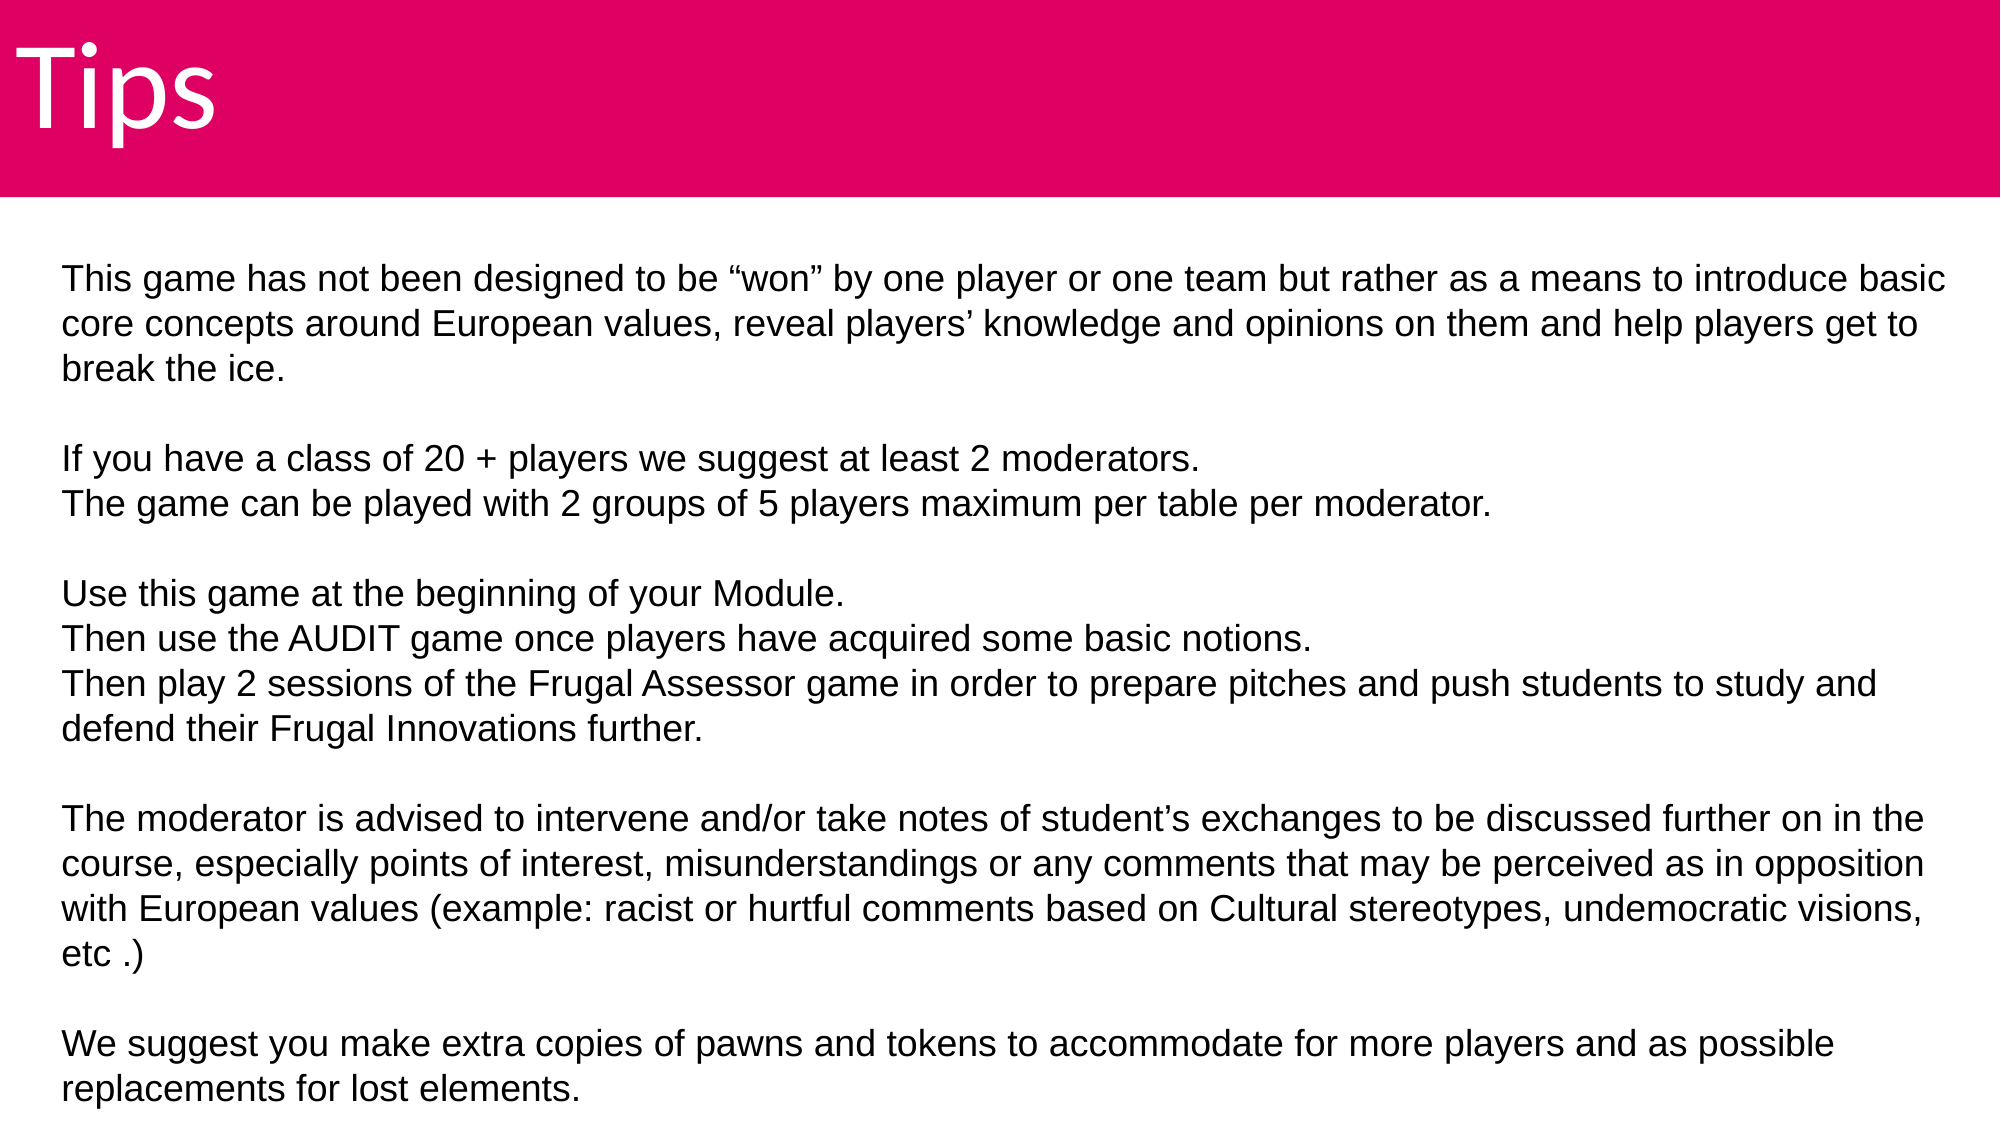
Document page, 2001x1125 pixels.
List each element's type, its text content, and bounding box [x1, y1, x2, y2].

title Tips [0, 0, 2000, 198]
text_box This game has not been designed to be “won” by one player or one team but rather as a means to introduce basic core concepts around European values, reveal players’ knowledge and opinions on them and help players get to break the ice. If you have a class of 20 + players we suggest at least 2 moderators. The game can be played with 2 groups of 5 players maximum per table per moderator. Use this game at the beginning of your Module. Then use the AUDIT game once players have acquired some basic notions. Then play 2 sessions of the Frugal Assessor game in order to prepare pitches and push students to study and defend their Frugal Innovations further. The moderator is advised to intervene and/or take notes of student’s exchanges to be discussed further on in the course, especially points of interest, misunderstandings or any comments that may be perceived as in opposition with European values (example: racist or hurtful comments based on Cultural stereotypes, undemocratic visions, etc .) We suggest you make extra copies of pawns and tokens to accommodate for more players and as possible replacements for lost elements. [46, 246, 1989, 1117]
